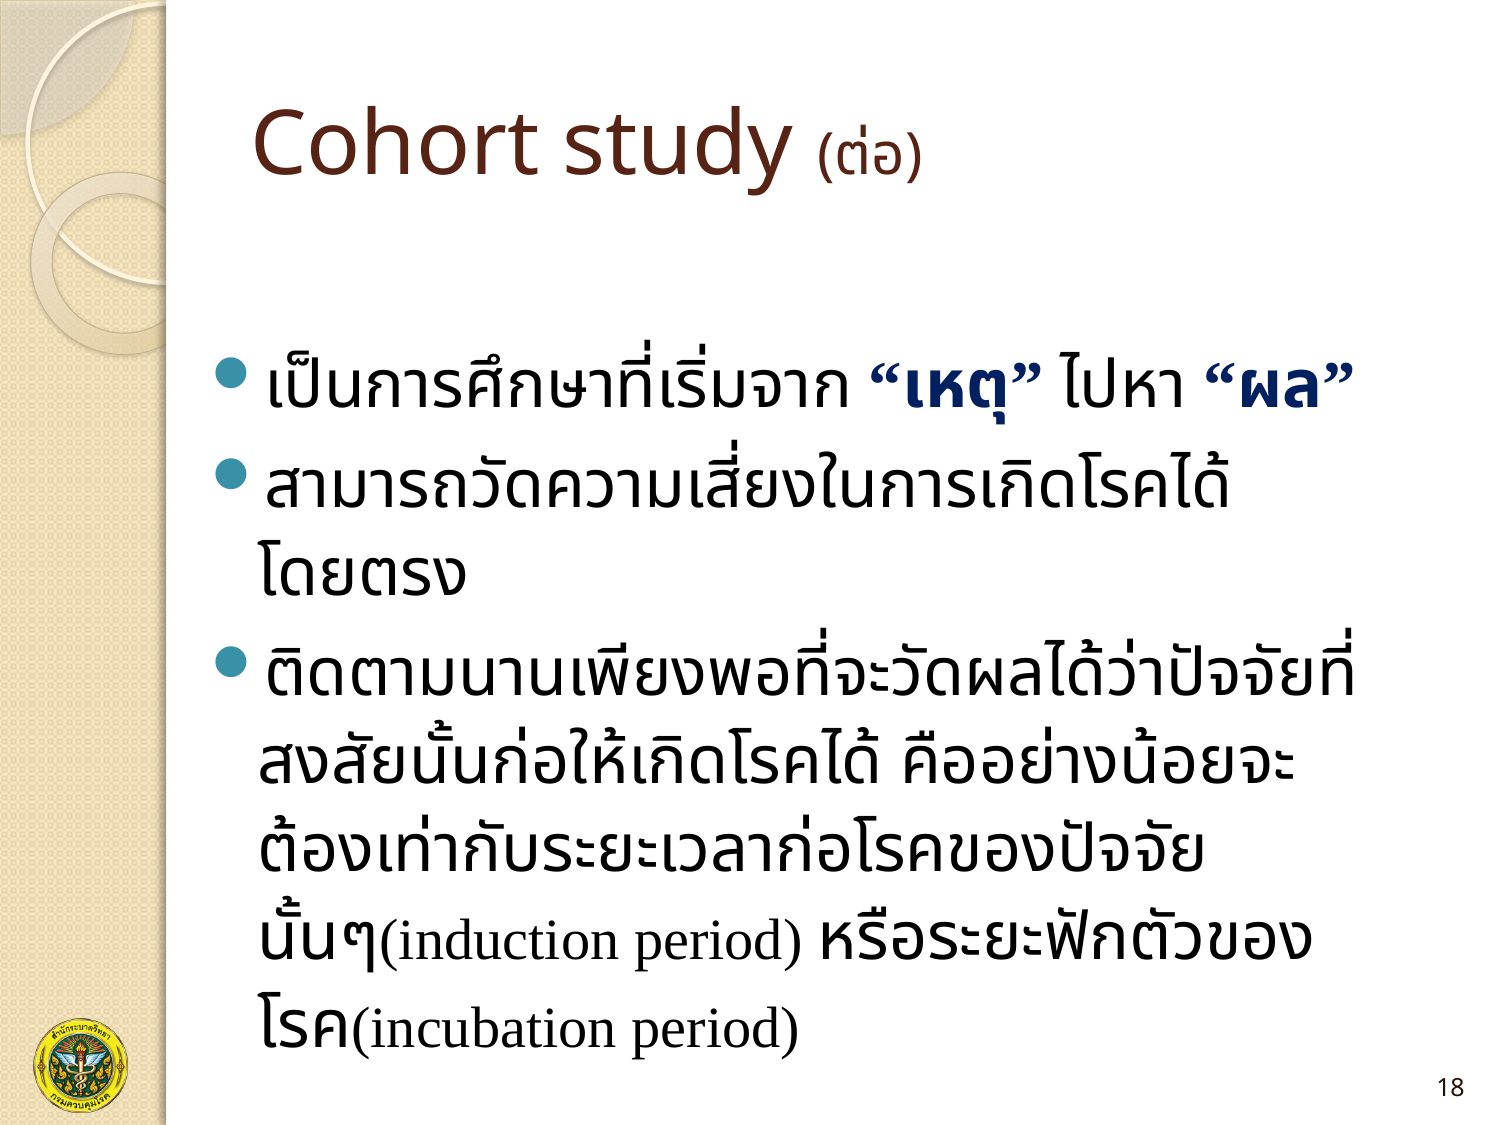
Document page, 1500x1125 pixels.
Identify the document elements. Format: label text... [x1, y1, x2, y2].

list เป็นการศึกษาที่เริ่มจาก “เหตุ” ไปหา “ผล” สามารถวัดความเสี่ยงในการเกิดโรคได้โดยตรง ติดตามนานเพียงพอที่จะวัดผลได้ว่าปัจจัยที่สงสัยนั้นก่อให้เกิดโรคได้ คืออย่างน้อยจะต้องเท่ากับระยะเวลาก่อโรคของปัจจัยนั้นๆ(induction period) หรือระยะฟักตัวของโรค(incubation period) [183, 324, 1388, 1050]
title Cohort study (ต่อ) [235, 45, 1466, 233]
slide_number 18 [1413, 1034, 1488, 1113]
picture [33, 1018, 128, 1113]
